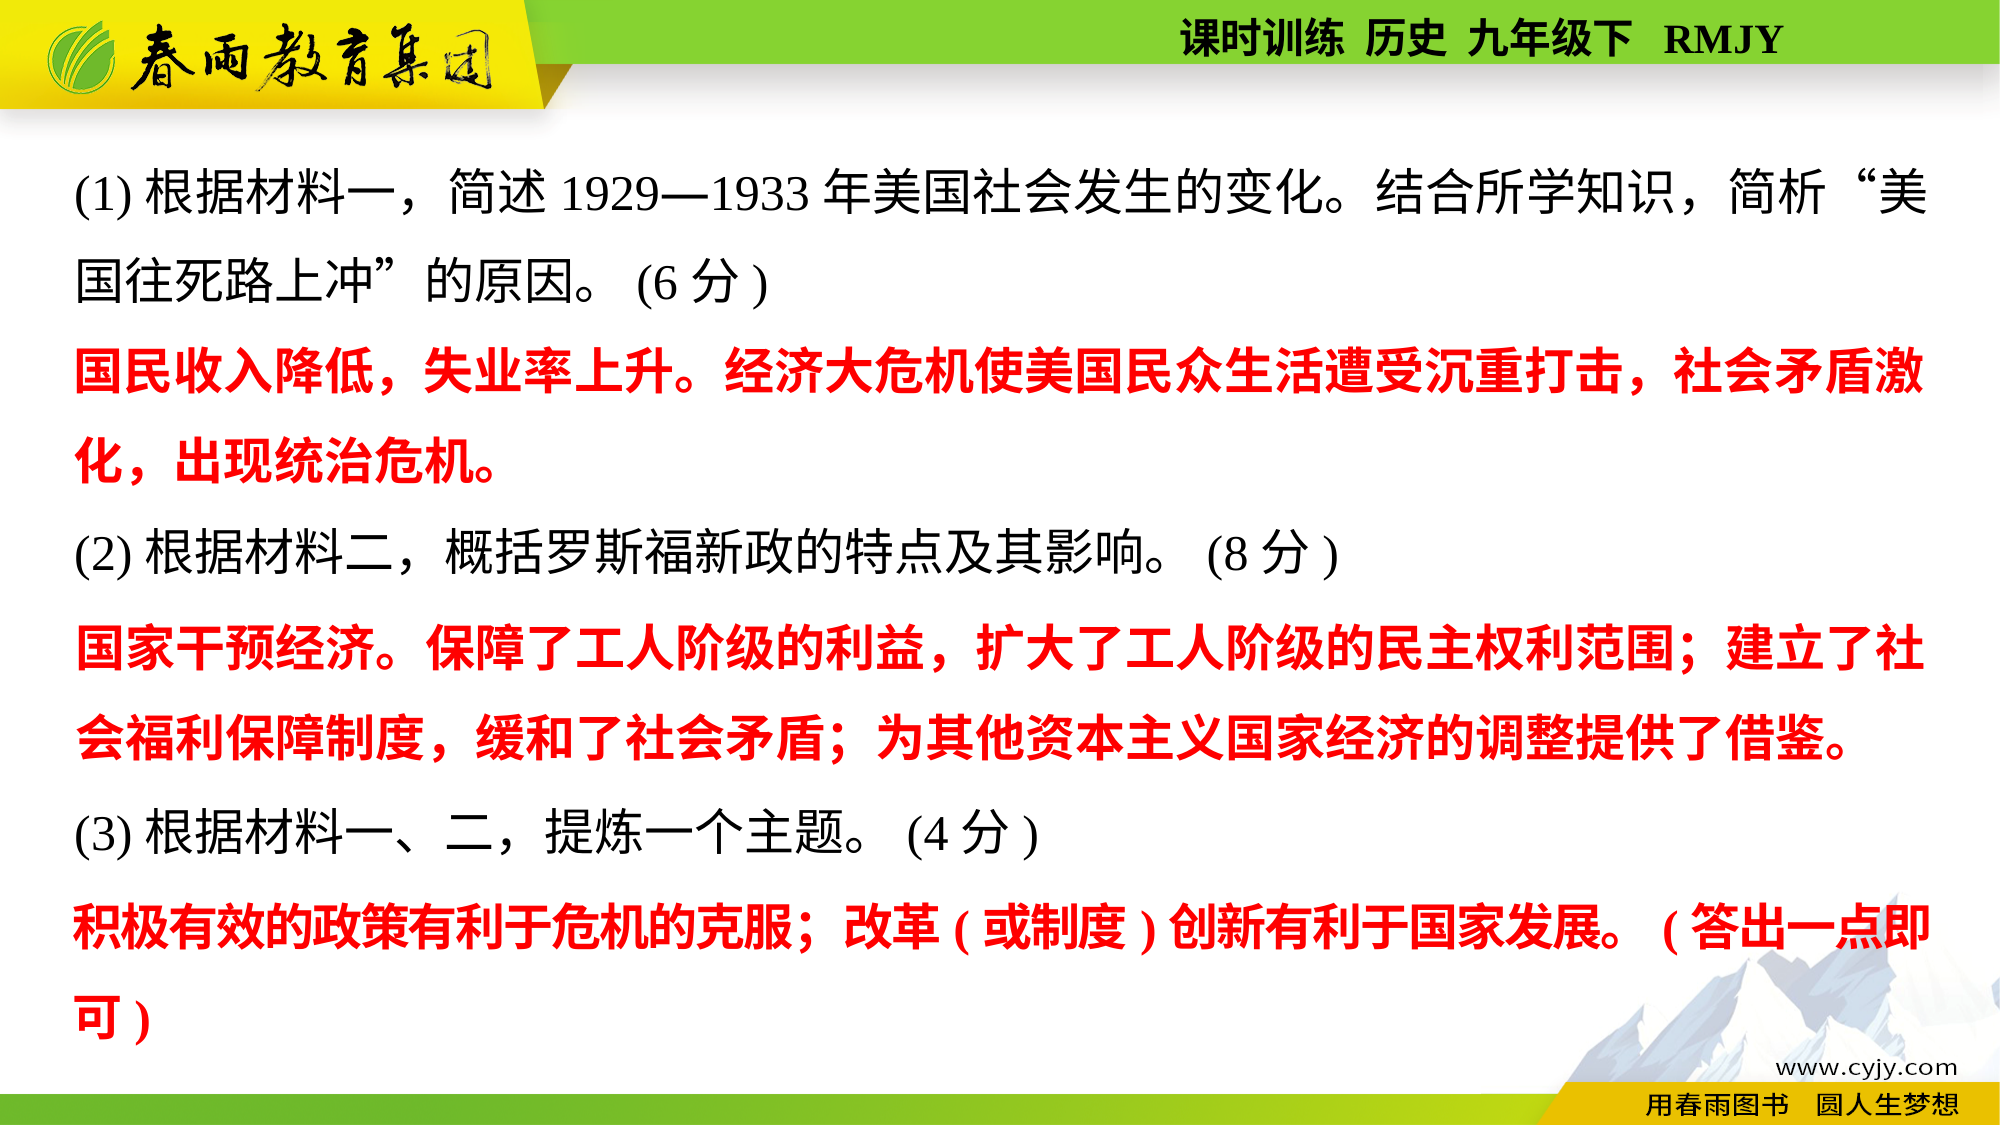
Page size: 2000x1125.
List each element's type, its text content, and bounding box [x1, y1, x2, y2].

text_box 积极有效的政策有利于危机的克服；改革(或制度)创新有利于国家发展。(答出一点即可) [57, 857, 2000, 1053]
picture [0, 0, 2000, 1125]
list (1)根据材料一，简述1929—1933年美国社会发生的变化。结合所学知识，简析“美国往死路上冲”的原因。(6分) (2)根据材料二，概括罗斯福新政的特点及其影响。(8分) [59, 122, 1944, 302]
text_box (3)根据材料一、二，提炼一个主题。(4分) [59, 763, 1944, 857]
text_box 国民收入降低，失业率上升。经济大危机使美国民众生活遭受沉重打击，社会矛盾激化，出现统治危机。 [59, 302, 1957, 498]
text_box 国家干预经济。保障了工人阶级的利益，扩大了工人阶级的民主权利范围；建立了社会福利保障制度，缓和了社会矛盾；为其他资本主义国家经济的调整提供了借鉴。 [60, 578, 1959, 774]
list (1)根据材料一，简述1929—1933年美国社会发生的变化。结合所学知识，简析“美国往死路上冲”的原因。(6分) (2)根据材料二，概括罗斯福新政的特点及其影响。(8分) [59, 498, 1944, 592]
